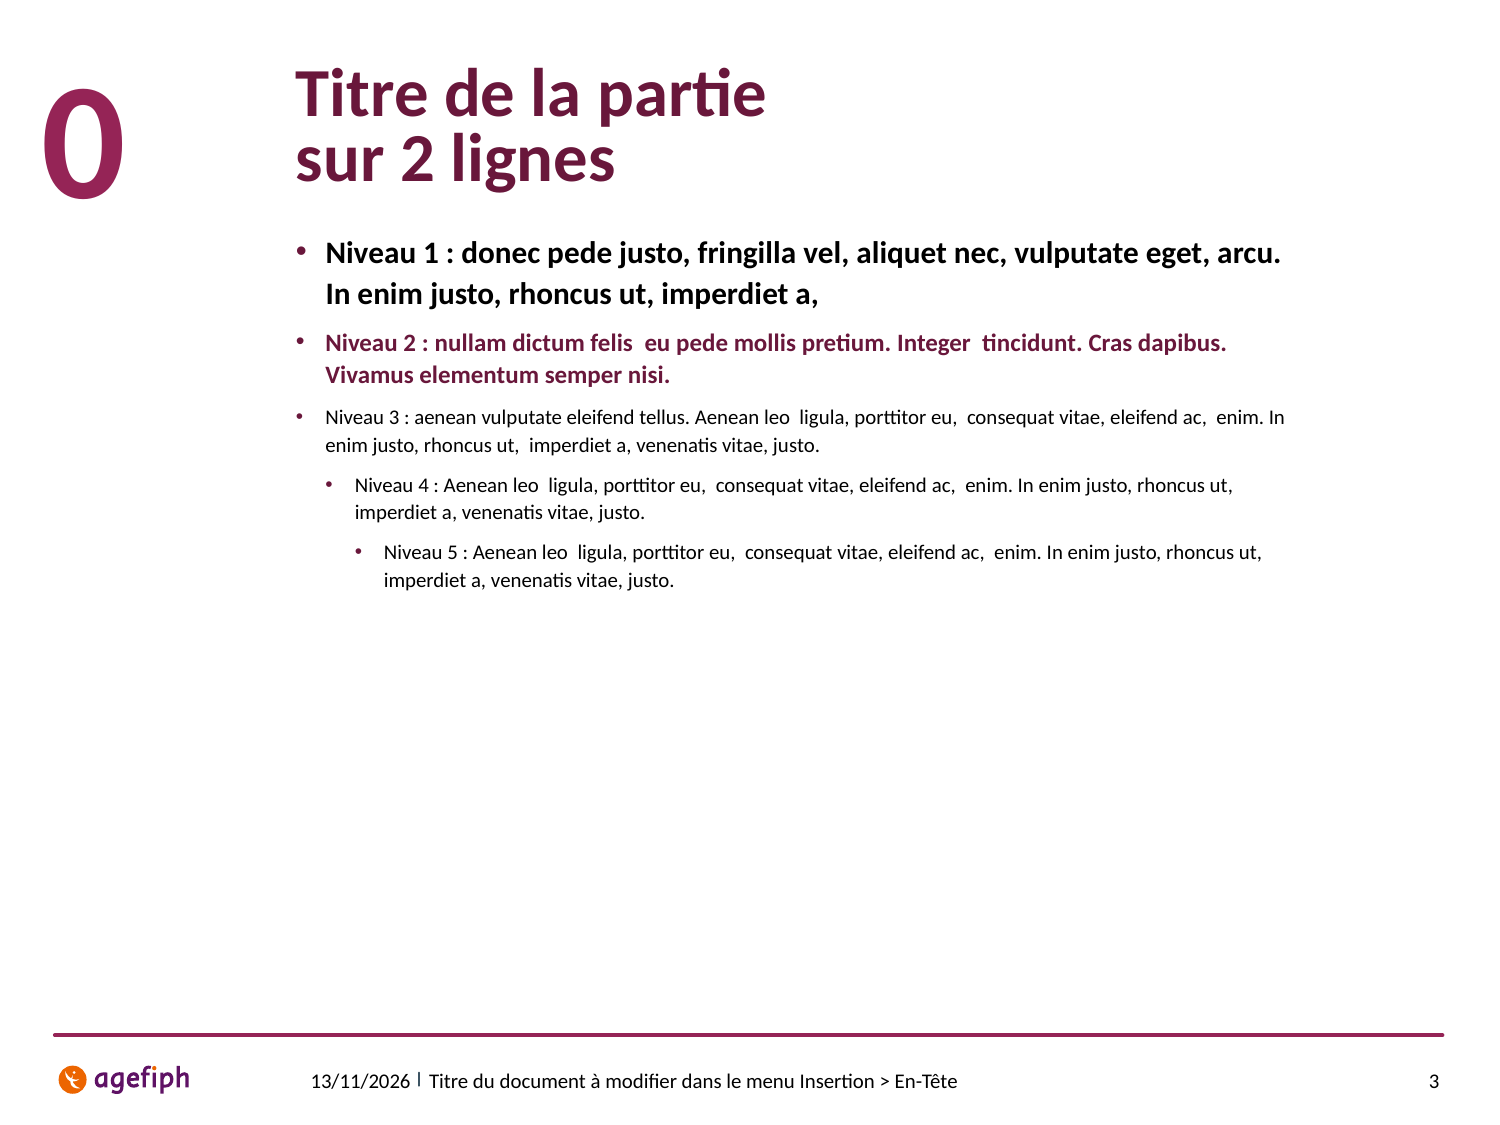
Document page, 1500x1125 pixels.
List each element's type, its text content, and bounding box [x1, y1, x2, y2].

title Titre de la partie sur 2 lignes [280, 71, 1427, 187]
list Niveau 1 : donec pede justo, fringilla vel, aliquet nec, vulputate eget, arcu. In enim justo, rhoncus ut, imperdiet a, Niveau 2 : nullam dictum felis eu pede mollis pretium. Integer tincidunt. Cras dapibus. Vivamus elementum semper nisi. Niveau 3 : aenean vulputate eleifend tellus. Aenean leo ligula, porttitor eu, consequat vitae, eleifend ac, enim. In enim justo, rhoncus ut, imperdiet a, venenatis vitae, justo. Niveau 4 : Aenean leo ligula, porttitor eu, consequat vitae, eleifend ac, enim. In enim justo, rhoncus ut, imperdiet a, venenatis vitae, justo. Niveau 5 : Aenean leo ligula, porttitor eu, consequat vitae, eleifend ac, enim. In enim justo, rhoncus ut, imperdiet a, venenatis vitae, justo. [280, 220, 1303, 1014]
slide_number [254, 1051, 414, 1111]
list 0 [41, 43, 249, 201]
footer Titre du document à modifier dans le menu Insertion > En-Tête [414, 1051, 1086, 1111]
slide_number 3 [1116, 1051, 1455, 1111]
